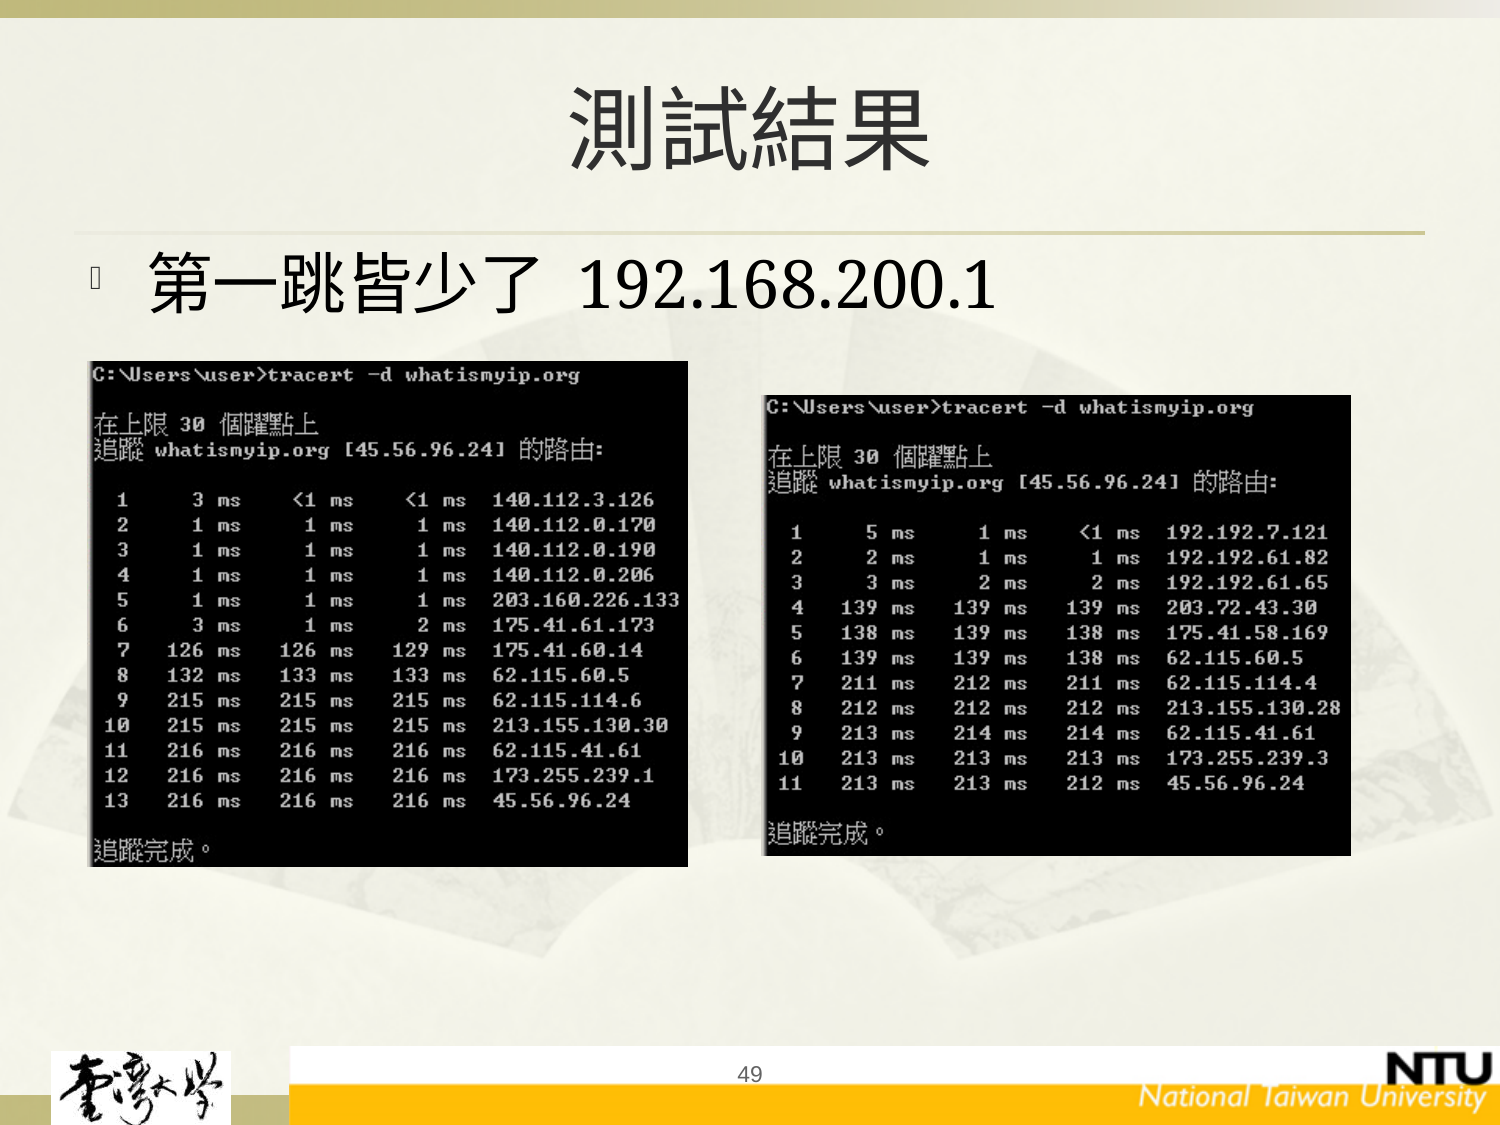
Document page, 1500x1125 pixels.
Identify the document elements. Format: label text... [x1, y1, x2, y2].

picture [289, 1046, 1500, 1125]
slide_number 49 [675, 1050, 825, 1097]
picture [761, 395, 1352, 856]
picture [86, 361, 688, 867]
title 測試結果 [75, 45, 1425, 209]
picture [51, 1051, 231, 1125]
list 第一跳皆少了 192.168.200.1 [75, 234, 1425, 1032]
